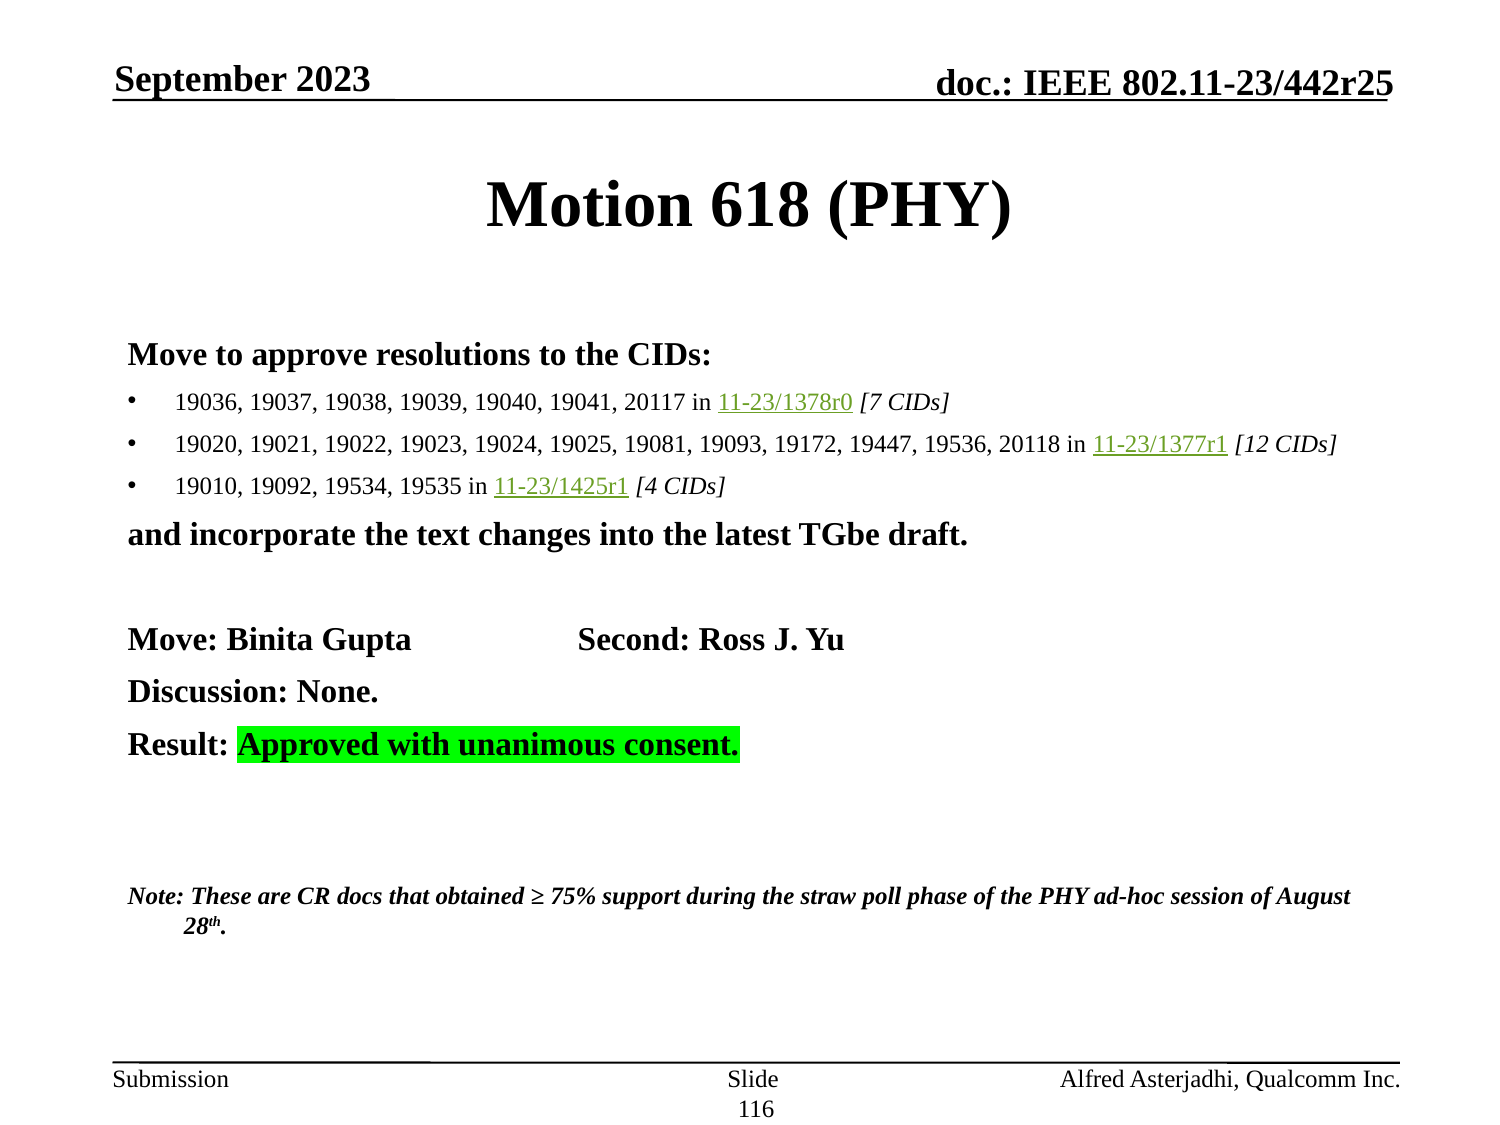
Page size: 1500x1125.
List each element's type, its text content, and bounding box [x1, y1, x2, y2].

title Motion 618 (PHY) [112, 112, 1388, 288]
slide_number Slide 116 [712, 1061, 800, 1123]
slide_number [114, 54, 423, 100]
list Move to approve resolutions to the CIDs: 19036, 19037, 19038, 19039, 19040, 19041, 20117 in 11-23/1378r0 [7 CIDs] 19020, 19021, 19022, 19023, 19024, 19025, 19081, 19093, 19172, 19447, 19536, 20118 in 11-23/1377r1 [12 CIDs] 19010, 19092, 19534, 19535 in 11-23/1425r1 [4 CIDs] and incorporate the text changes into the latest TGbe draft. Move: Binita Gupta Second: Ross J. Yu Discussion: None. Result: Approved with unanimous consent. Note: These are CR docs that obtained ≥ 75% support during the straw poll phase of the PHY ad-hoc session of August 28th. [112, 324, 1388, 1063]
footer Alfred Asterjadhi, Qualcomm Inc. [878, 1061, 1402, 1093]
